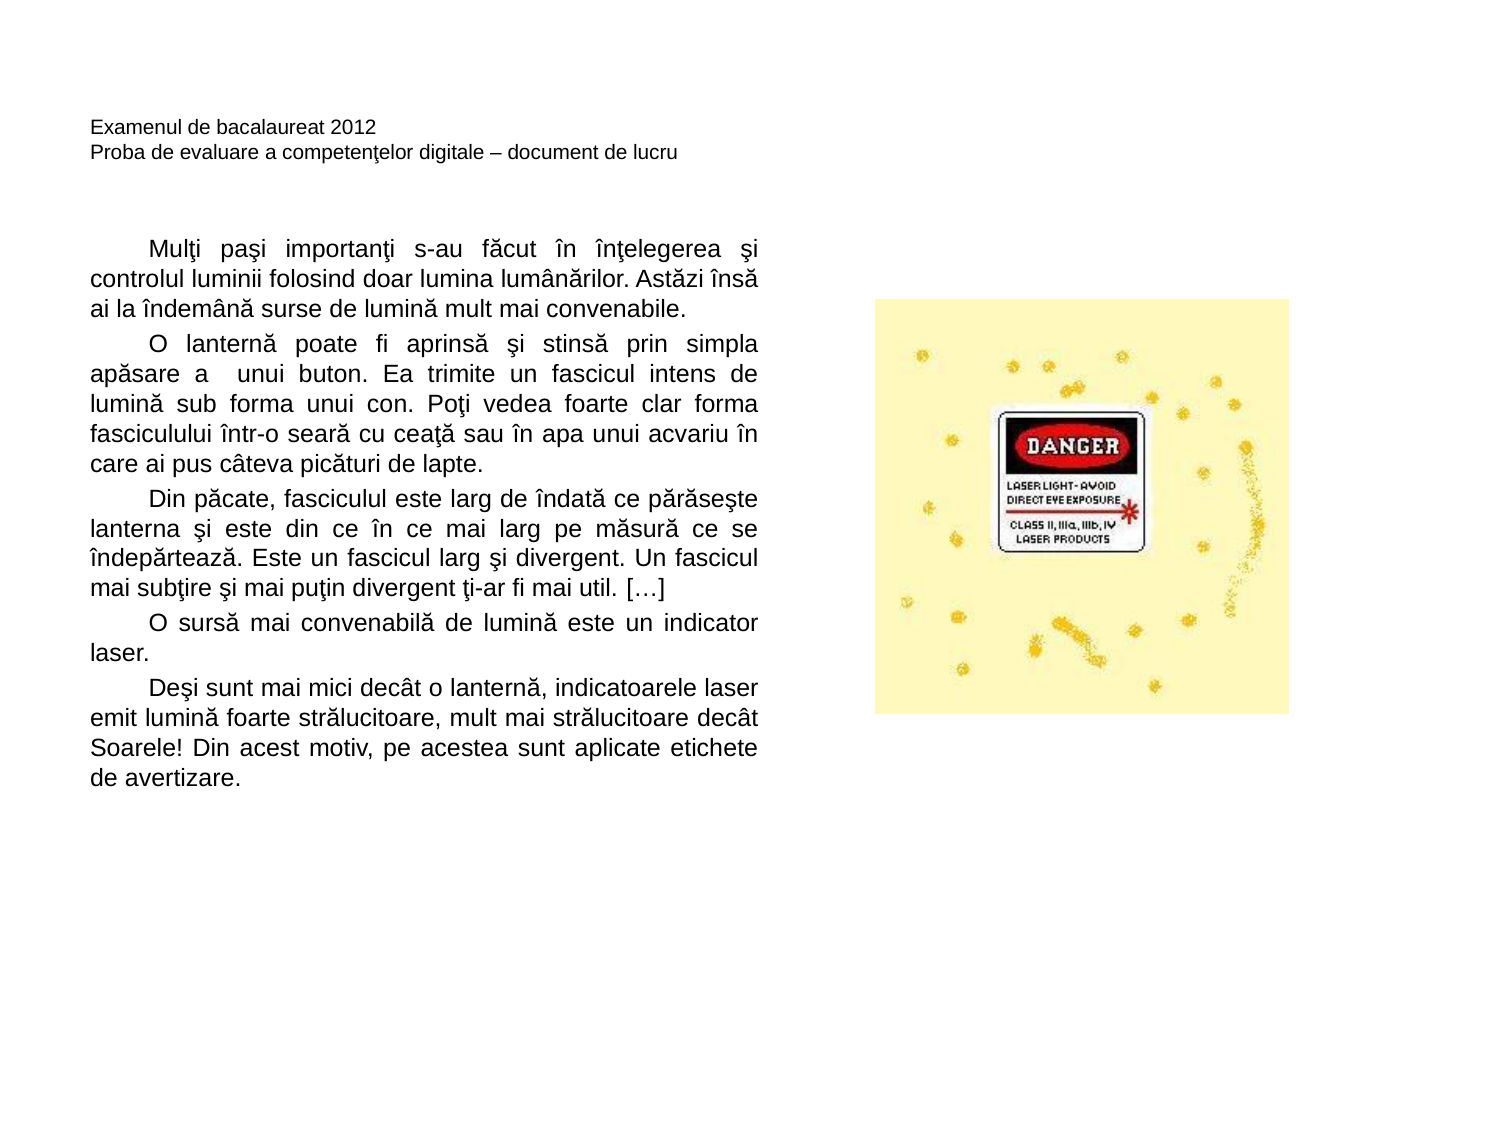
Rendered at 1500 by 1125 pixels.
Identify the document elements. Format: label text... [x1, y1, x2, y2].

list Mulţi paşi importanţi s-au făcut în înţelegerea şi controlul luminii folosind doar lumina lumânărilor. Astăzi însă ai la îndemână surse de lumină mult mai convenabile. O lanternă poate fi aprinsă şi stinsă prin simpla apăsare a unui buton. Ea trimite un fascicul intens de lumină sub forma unui con. Poţi vedea foarte clar forma fasciculului într-o seară cu ceaţă sau în apa unui acvariu în care ai pus câteva picături de lapte. Din păcate, fasciculul este larg de îndată ce părăseşte lanterna şi este din ce în ce mai larg pe măsură ce se îndepărtează. Este un fascicul larg şi divergent. Un fascicul mai subţire şi mai puţin divergent ţi-ar fi mai util. […] O sursă mai convenabilă de lumină este un indicator laser. Deşi sunt mai mici decât o lanternă, indicatoarele laser emit lumină foarte strălucitoare, mult mai strălucitoare decât Soarele! Din acest motiv, pe acestea sunt aplicate etichete de avertizare. [74, 224, 776, 951]
title Examenul de bacalaureat 2012 Proba de evaluare a competenţelor digitale – document de lucru [74, 44, 1426, 233]
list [874, 299, 1290, 715]
